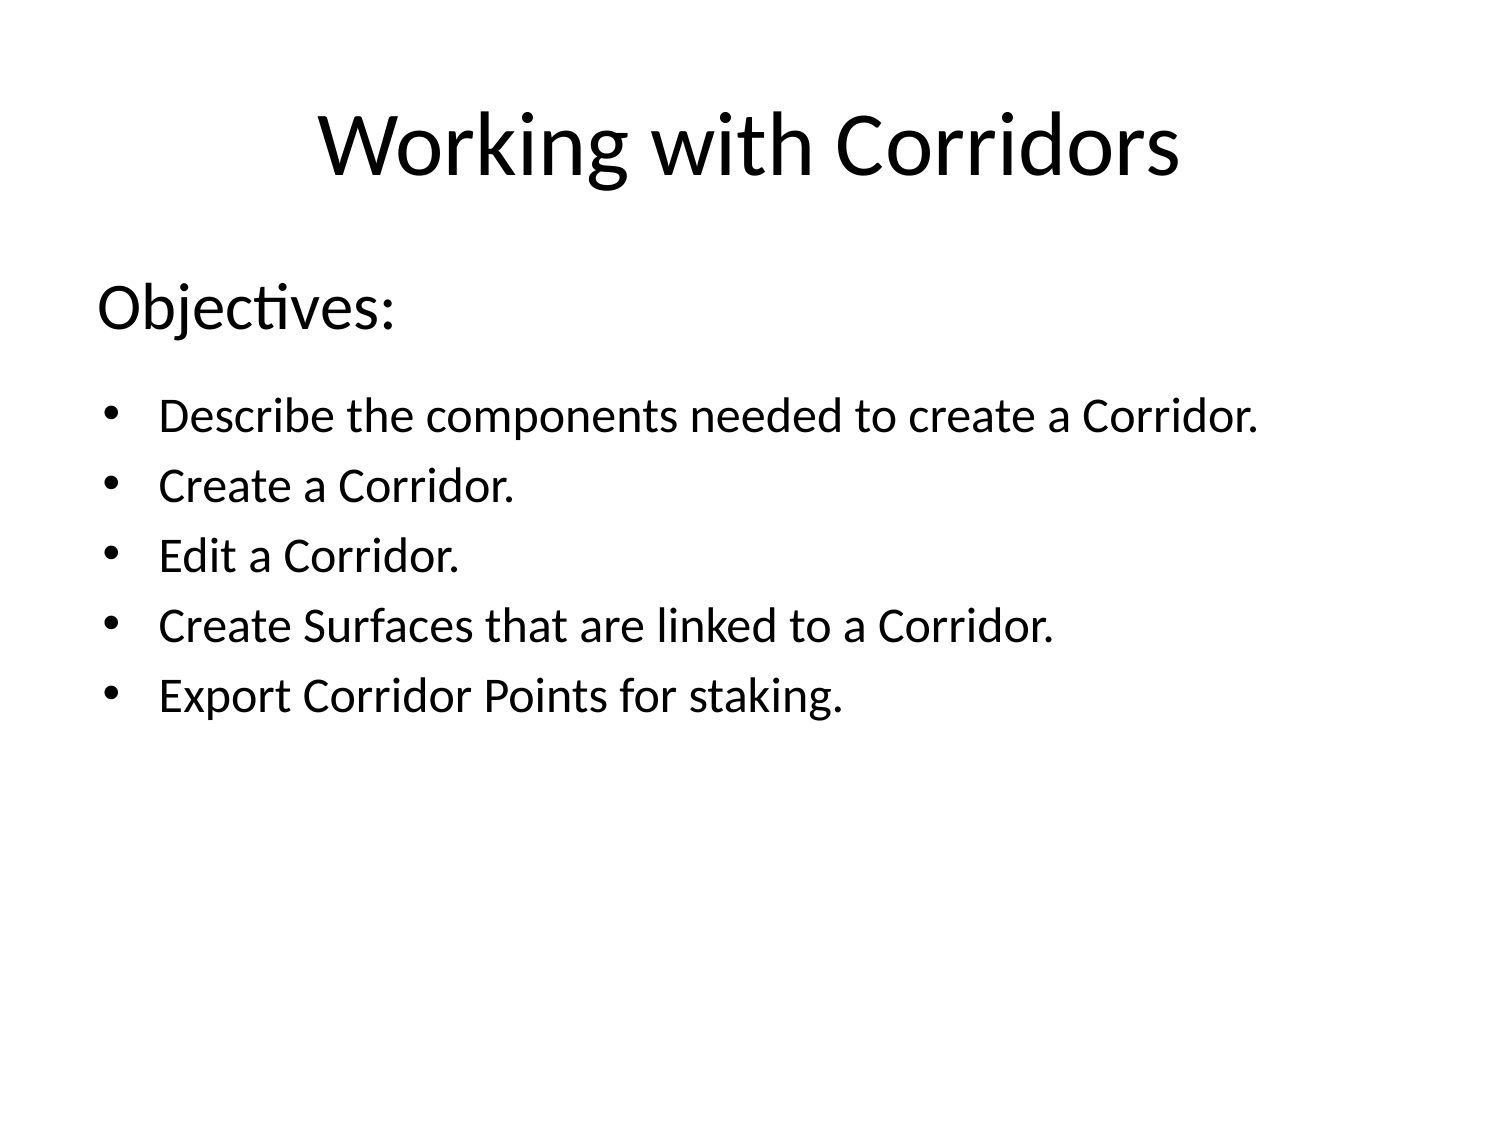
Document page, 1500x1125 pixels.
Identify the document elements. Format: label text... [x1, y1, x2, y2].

list Describe the components needed to create a Corridor. Create a Corridor. Edit a Corridor. Create Surfaces that are linked to a Corridor. Export Corridor Points for staking. [87, 375, 1425, 1013]
title Working with Corridors [75, 45, 1425, 233]
text_box Objectives: [37, 237, 413, 350]
